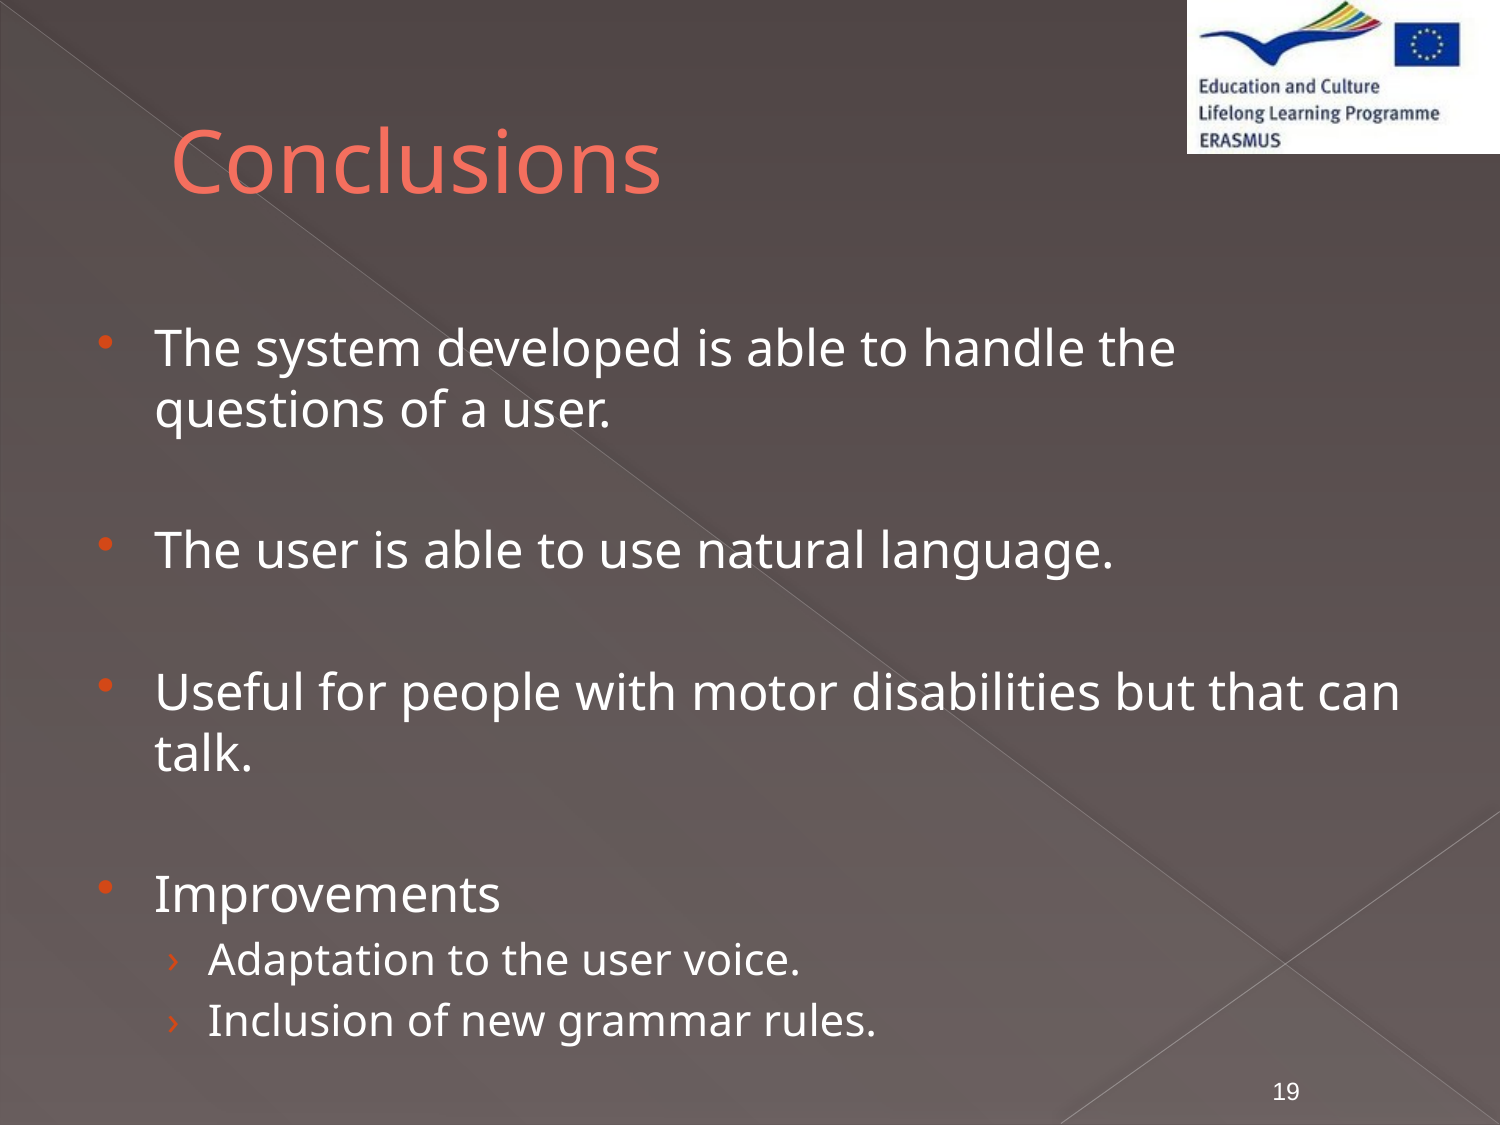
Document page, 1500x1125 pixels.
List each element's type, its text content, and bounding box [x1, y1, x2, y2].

picture [1187, 0, 1500, 154]
list The system developed is able to handle the questions of a user. The user is able to use natural language. Useful for people with motor disabilities but that can talk. Improvements Adaptation to the user voice. Inclusion of new grammar rules. [75, 308, 1425, 1059]
title Conclusions [75, 43, 1425, 274]
slide_number 19 [1245, 1063, 1328, 1113]
